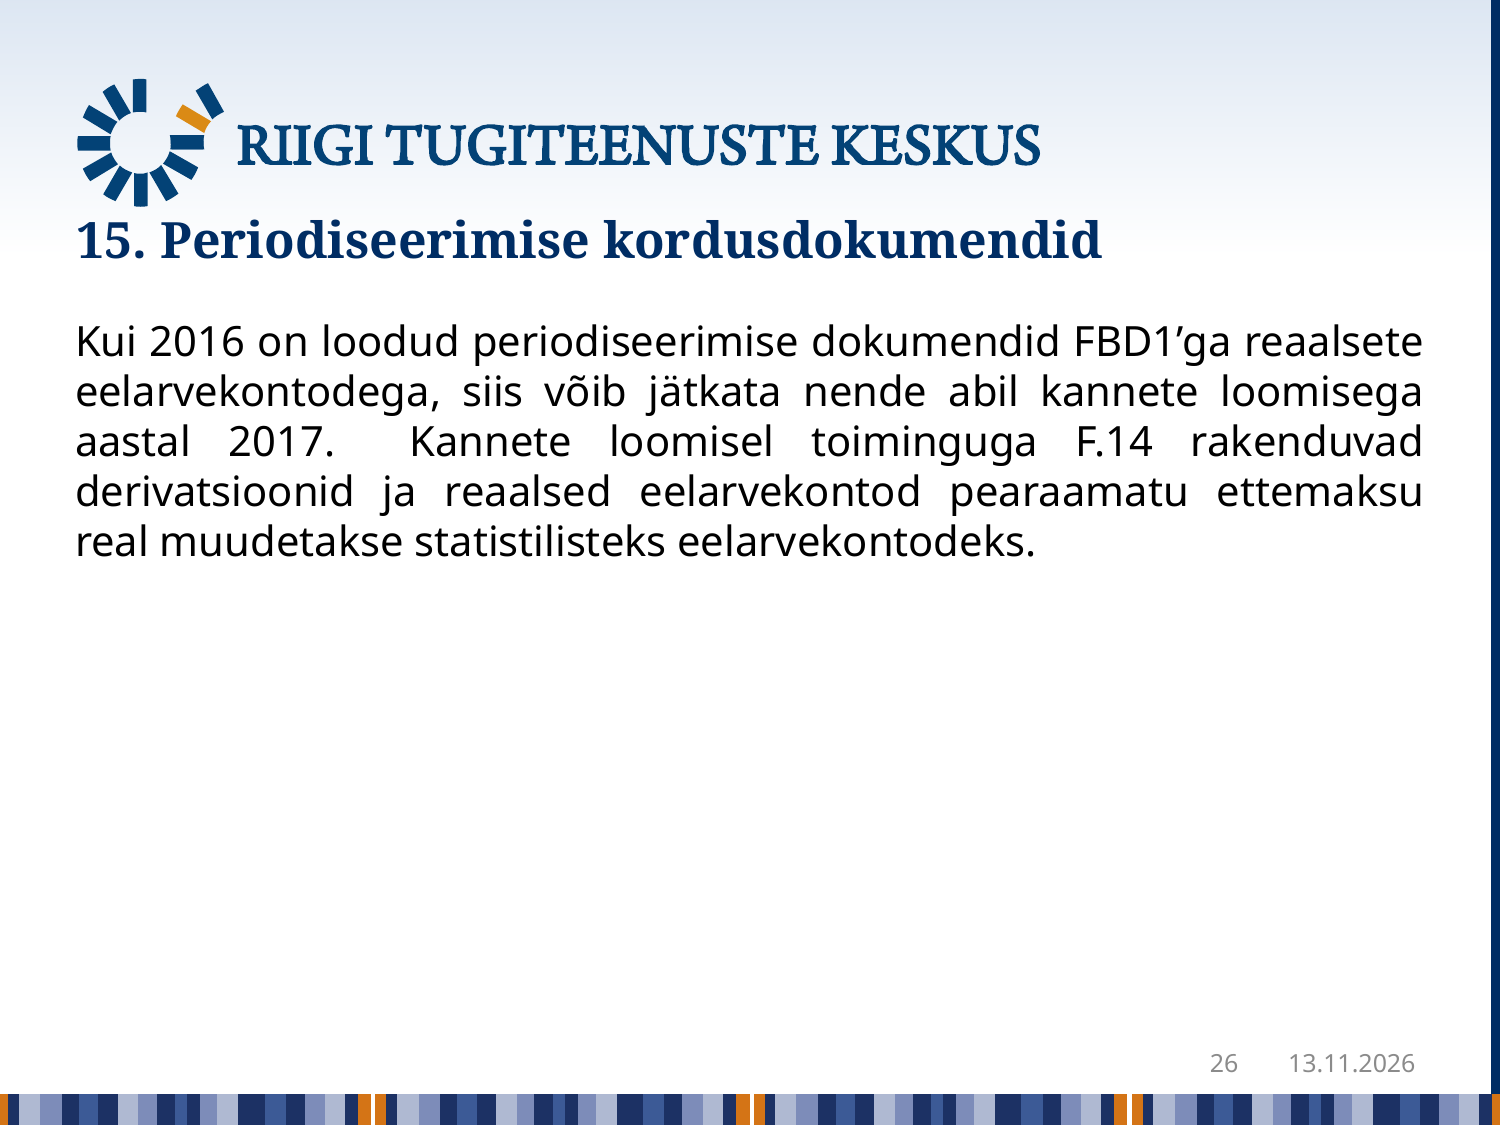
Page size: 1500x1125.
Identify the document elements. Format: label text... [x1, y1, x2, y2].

list Kui 2016 on loodud periodiseerimise dokumendid FBD1’ga reaalsete eelarvekontodega, siis võib jätkata nende abil kannete loomisega aastal 2017. Kannete loomisel toiminguga F.14 rakenduvad derivatsioonid ja reaalsed eelarvekontod pearaamatu ettemaksu real muudetakse statistilisteks eelarvekontodeks. [75, 314, 1425, 1012]
title 15. Periodiseerimise kordusdokumendid [76, 208, 1427, 301]
slide_number 26 [1139, 1035, 1254, 1095]
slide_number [1269, 1035, 1431, 1095]
